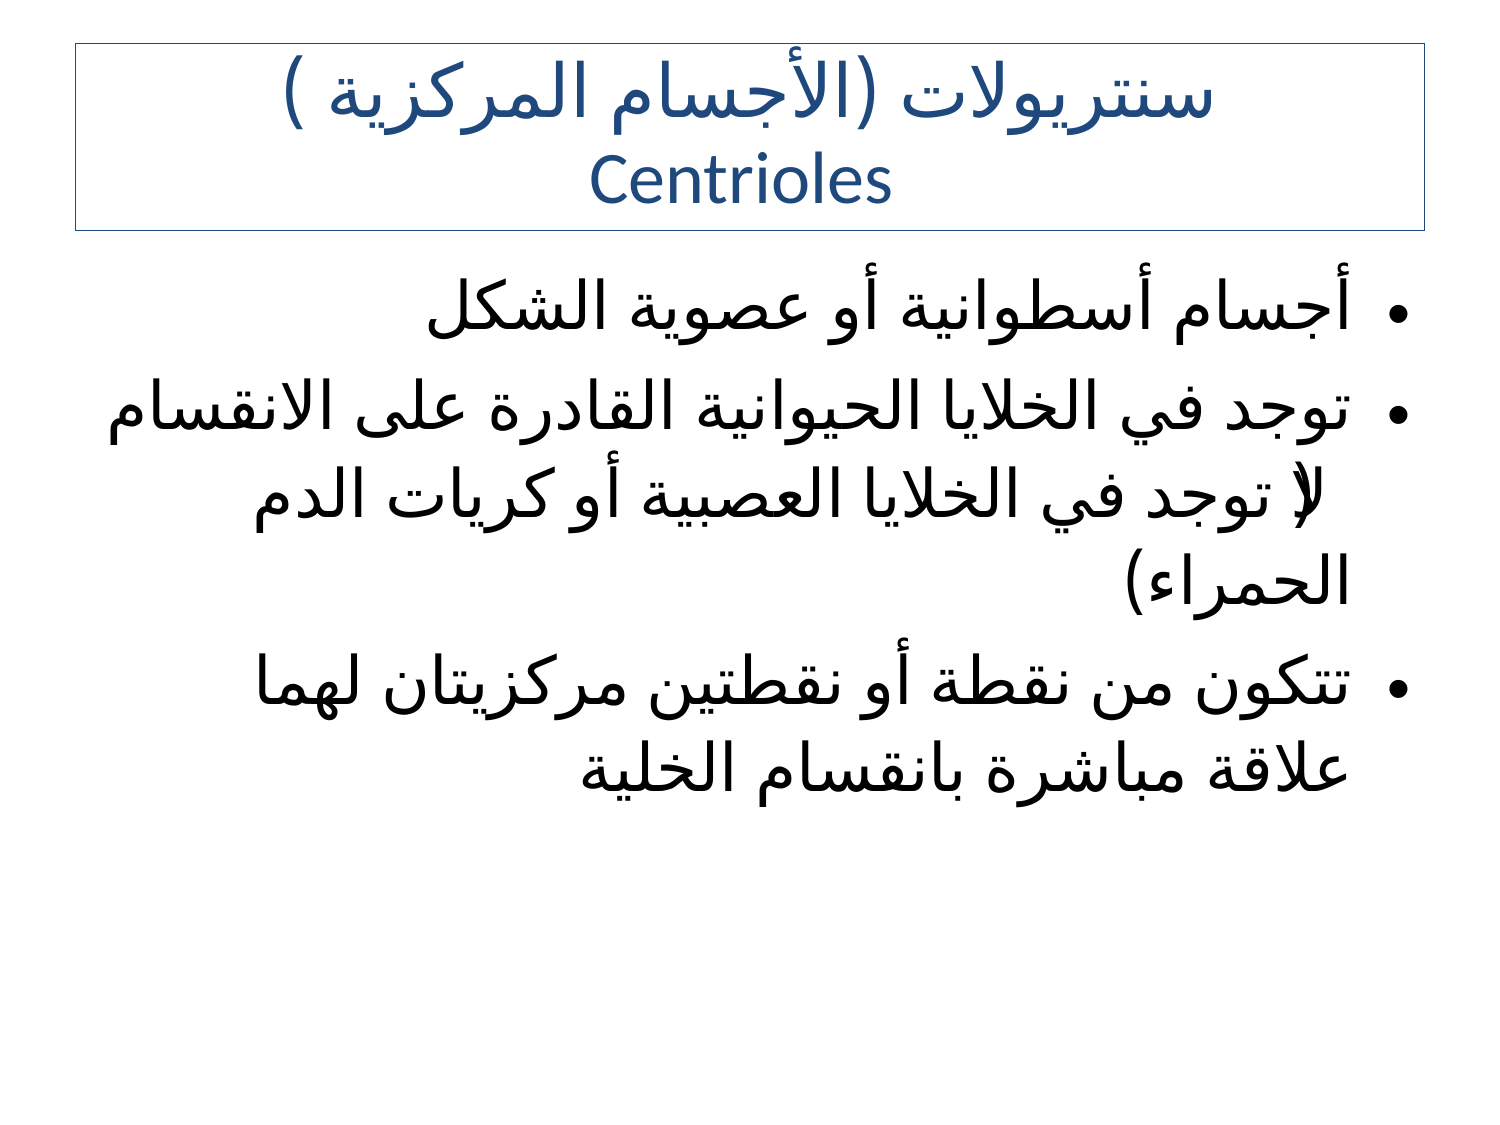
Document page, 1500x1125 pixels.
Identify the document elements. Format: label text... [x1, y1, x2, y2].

list أجسام أسطوانية أو عصوية الشكل توجد في الخلايا الحيوانية القادرة على الانقسام (لا توجد في الخلايا العصبية أو كريات الدم الحمراء) تتكون من نقطة أو نقطتين مركزيتان لهما علاقة مباشرة بانقسام الخلية [75, 262, 1425, 1005]
title سنتريولات (الأجسام المركزية ) Centrioles [75, 43, 1425, 231]
